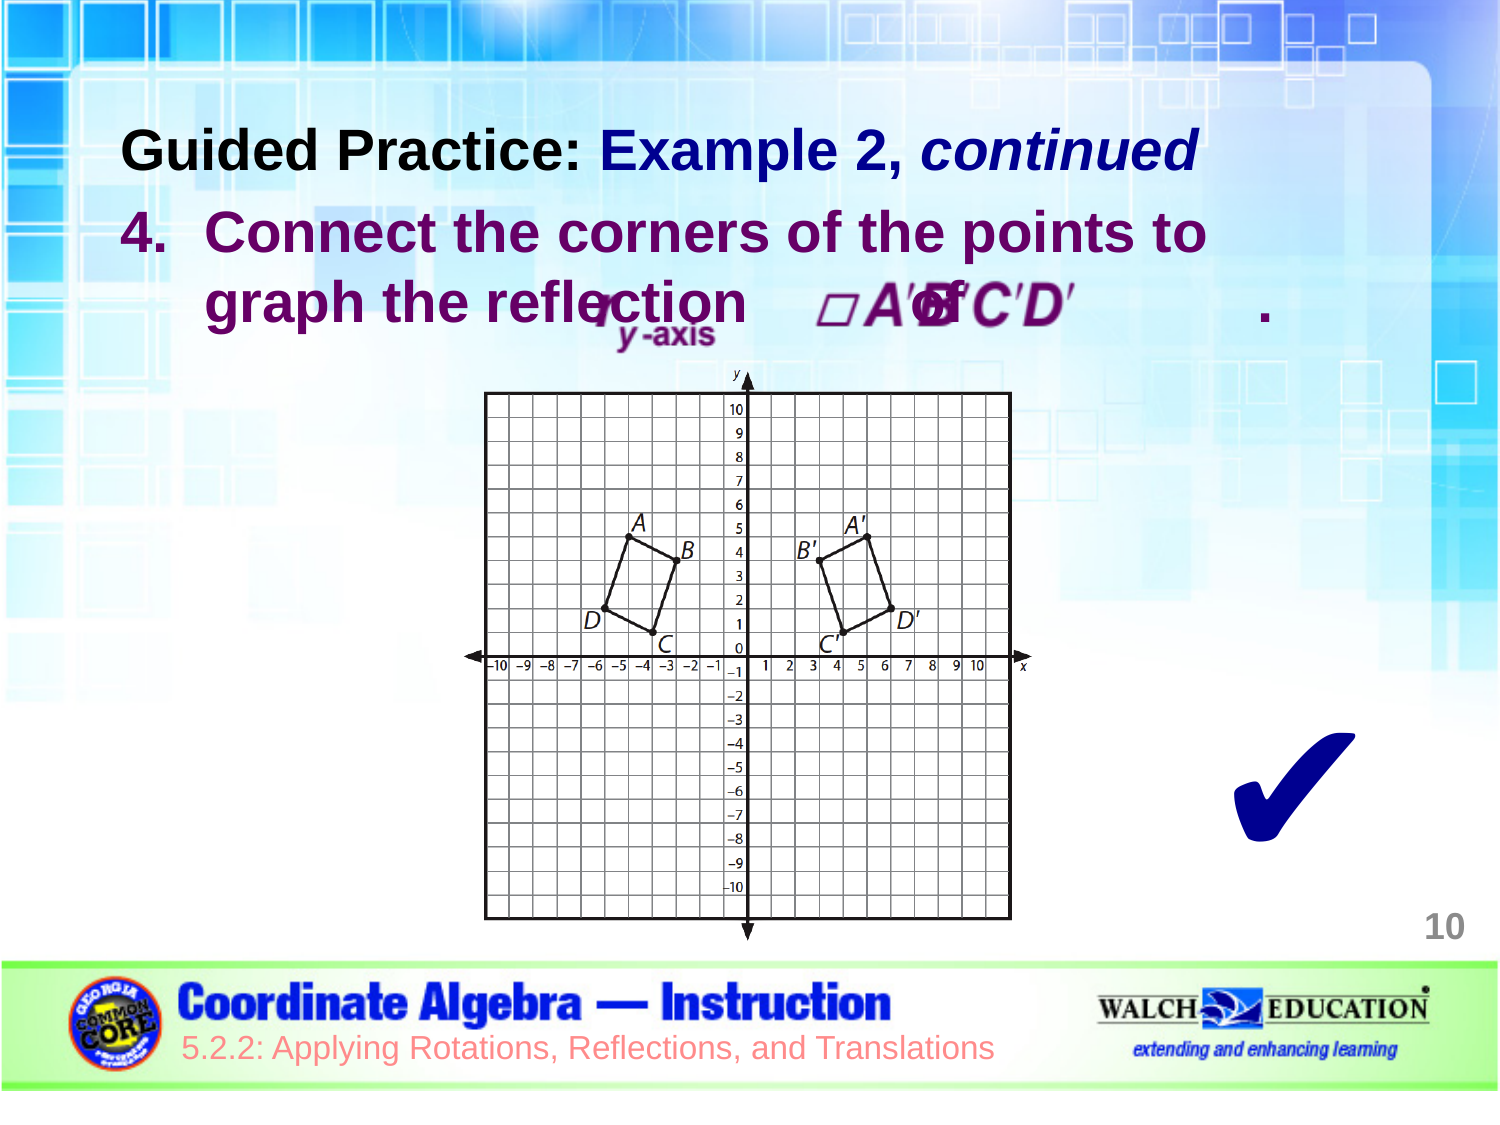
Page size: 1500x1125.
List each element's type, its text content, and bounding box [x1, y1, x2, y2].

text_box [812, 276, 1080, 332]
subtitle Guided Practice: Example 2, continued Connect the corners of the points to graph the reflection of . [105, 105, 1394, 925]
text_box ✔ [1128, 651, 1394, 907]
picture [1, 0, 1500, 1091]
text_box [591, 266, 718, 353]
footer 5.2.2: Applying Rotations, Reflections, and Translations [166, 1024, 1080, 1069]
slide_number 10 [1361, 901, 1481, 949]
